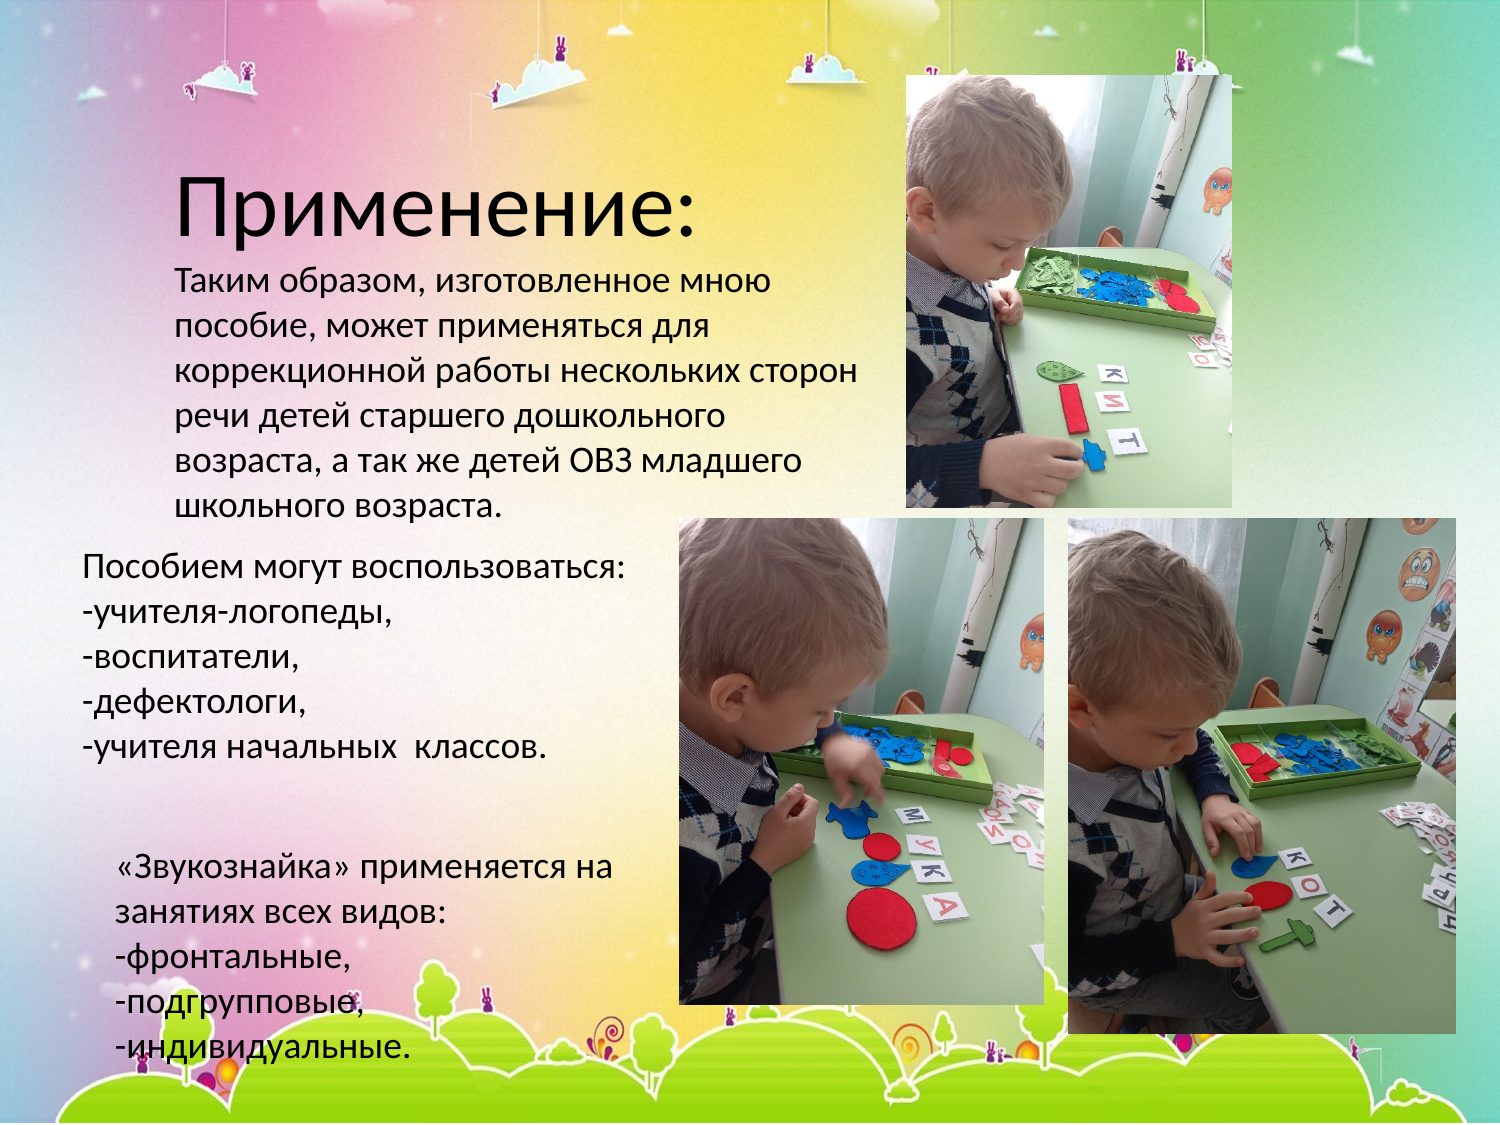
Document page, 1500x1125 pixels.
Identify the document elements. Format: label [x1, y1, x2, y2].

list [678, 518, 1045, 1006]
picture [0, 0, 1500, 1123]
